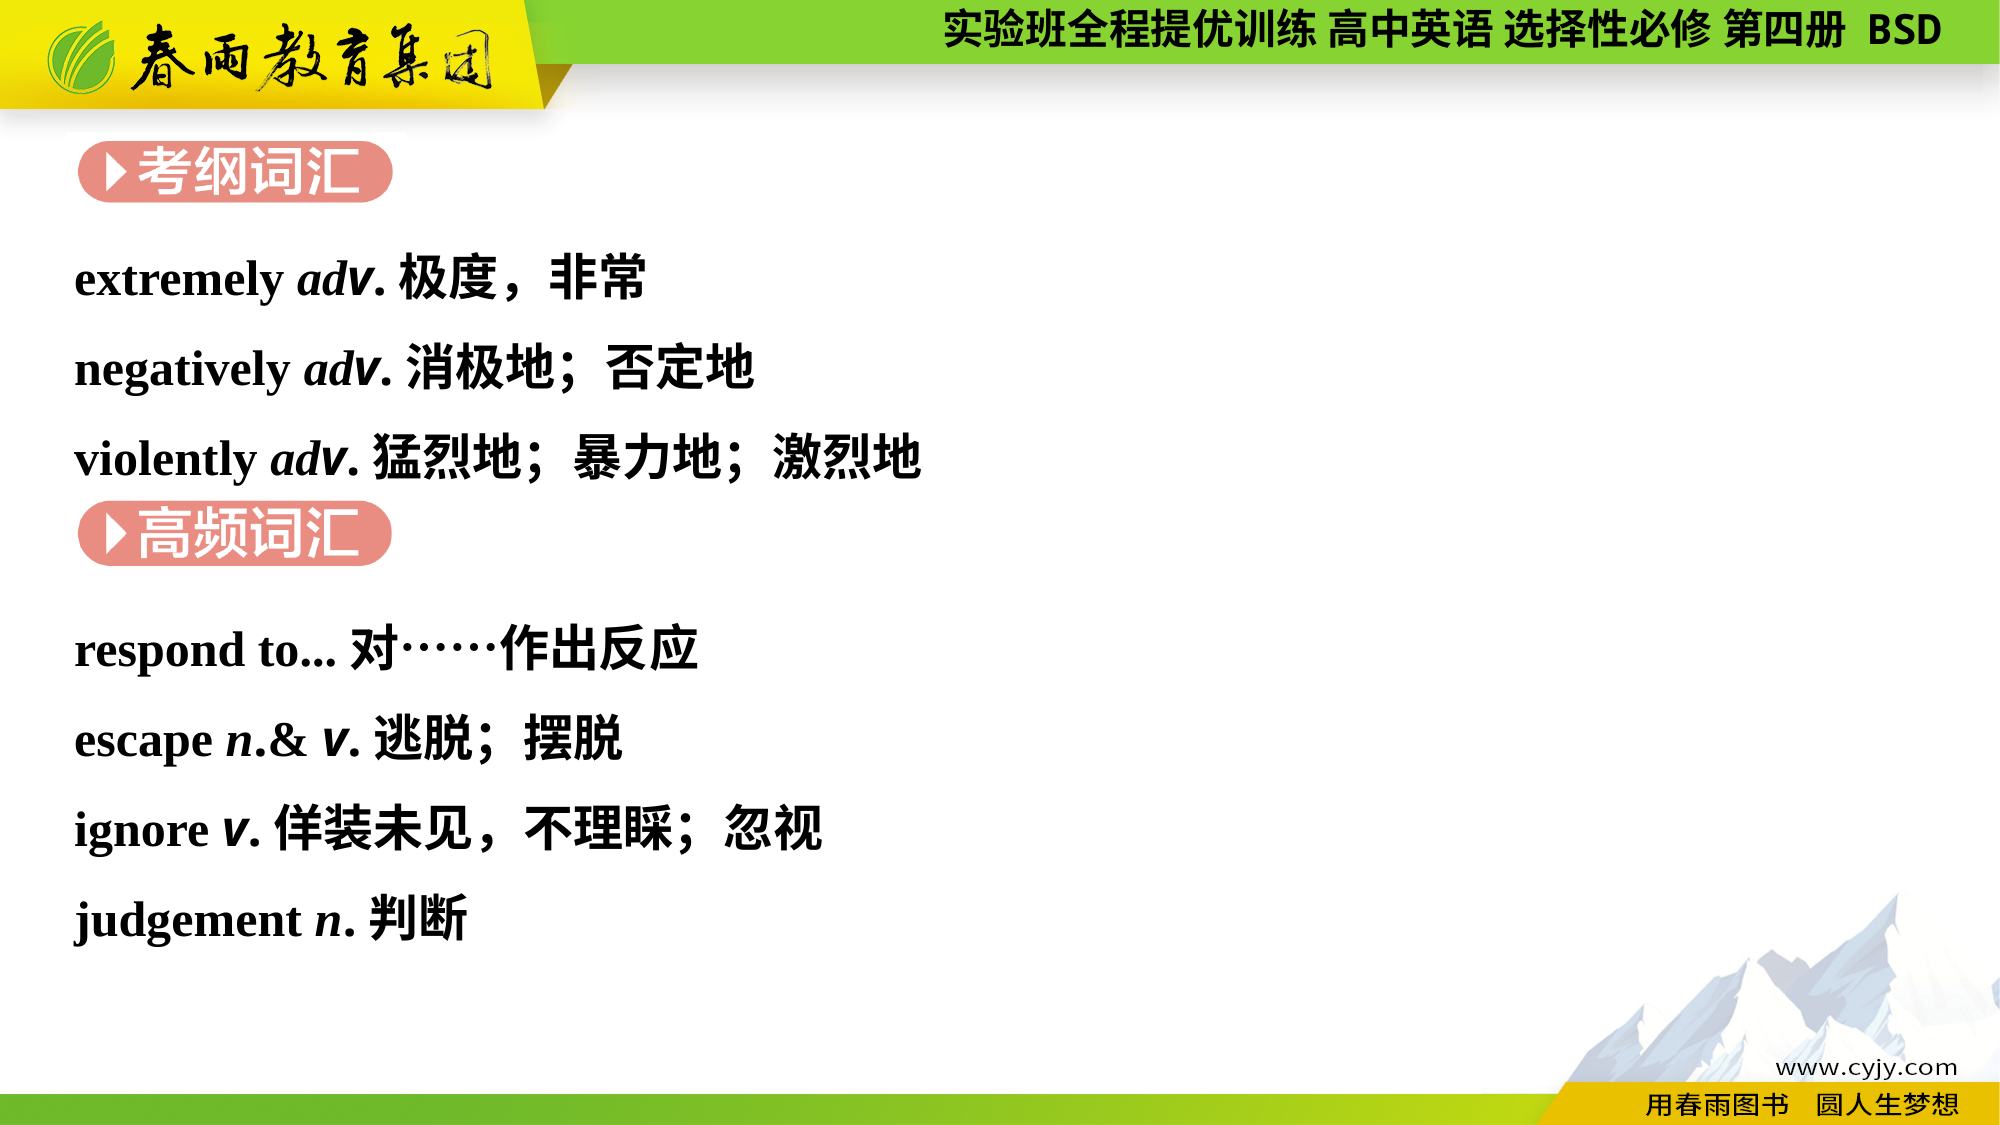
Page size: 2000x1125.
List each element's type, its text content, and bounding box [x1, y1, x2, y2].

picture [0, 0, 2000, 1125]
list extremely adv.极度，非常 negatively adv.消极地；否定地 violently adv.猛烈地；暴力地；激烈地 [59, 208, 1944, 485]
text_box respond to...对……作出反应 escape n.& v.逃脱；摆脱 ignore v.佯装未见，不理睬；忽视 judgement n.判断 [59, 578, 1944, 954]
